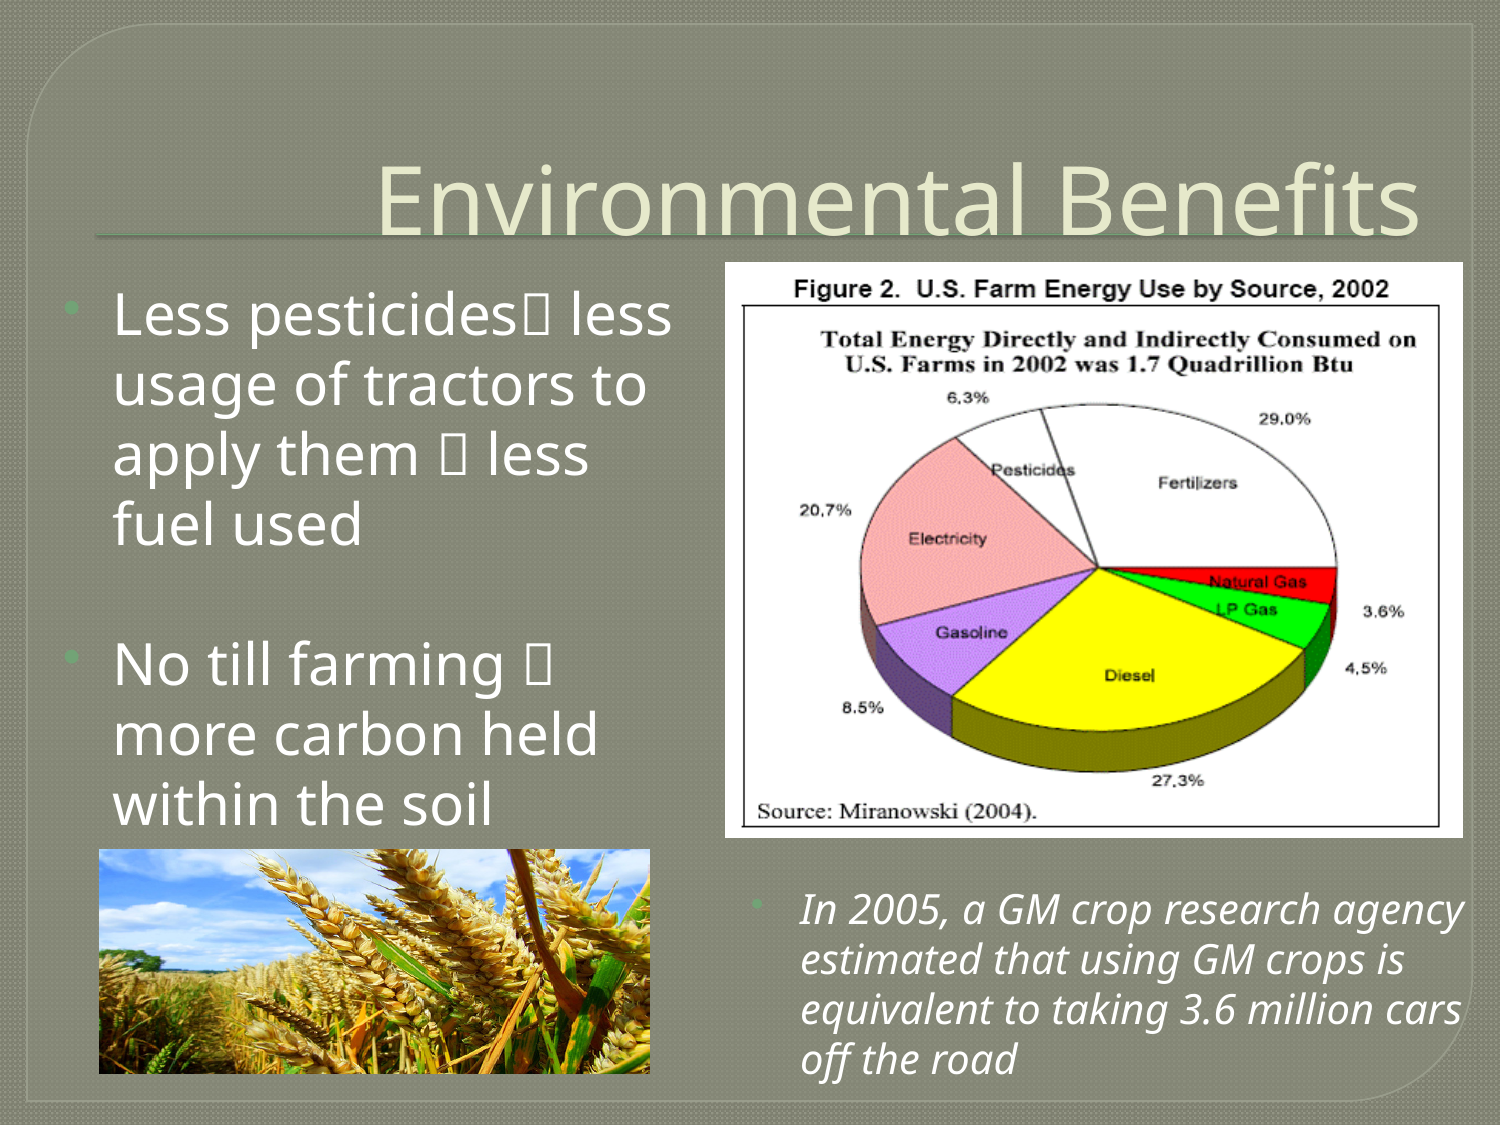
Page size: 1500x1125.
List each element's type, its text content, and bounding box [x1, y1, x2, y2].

title Environmental Benefits [87, 75, 1438, 263]
list In 2005, a GM crop research agency estimated that using GM crops is equivalent to taking 3.6 million cars off the road [737, 875, 1500, 1125]
picture [724, 262, 1463, 838]
picture [99, 849, 651, 1074]
list Less pesticides less usage of tractors to apply them  less fuel used No till farming  more carbon held within the soil [50, 270, 713, 1013]
